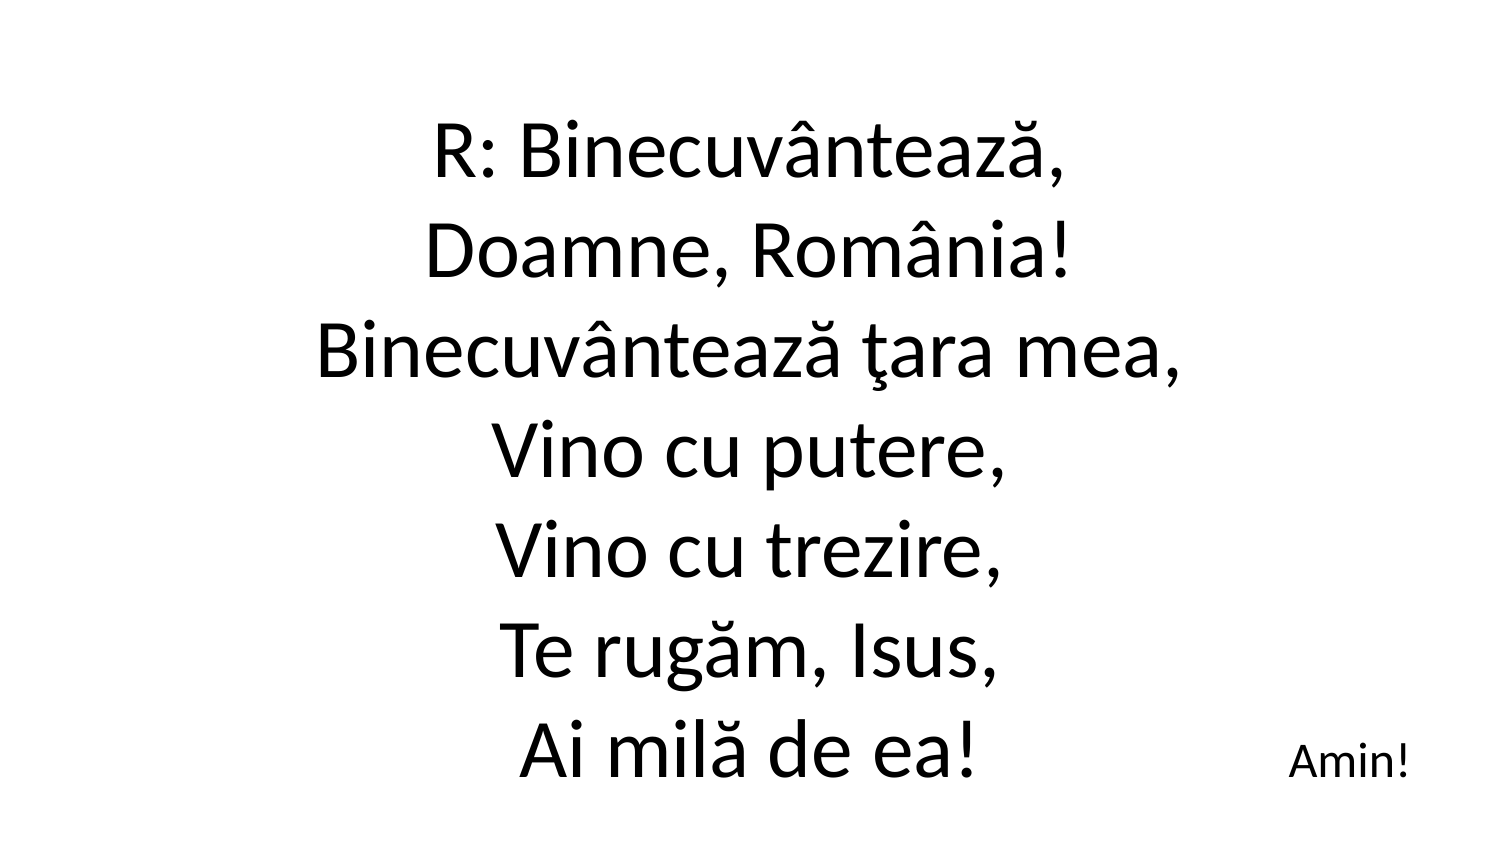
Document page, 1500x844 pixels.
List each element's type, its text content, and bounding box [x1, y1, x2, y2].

text_box R: Binecuvântează, Doamne, România! Binecuvântează ţara mea, Vino cu putere, Vino cu trezire, Te rugăm, Isus, Ai milă de ea! [300, 42, 1199, 802]
text_box Amin! [1273, 674, 1427, 795]
